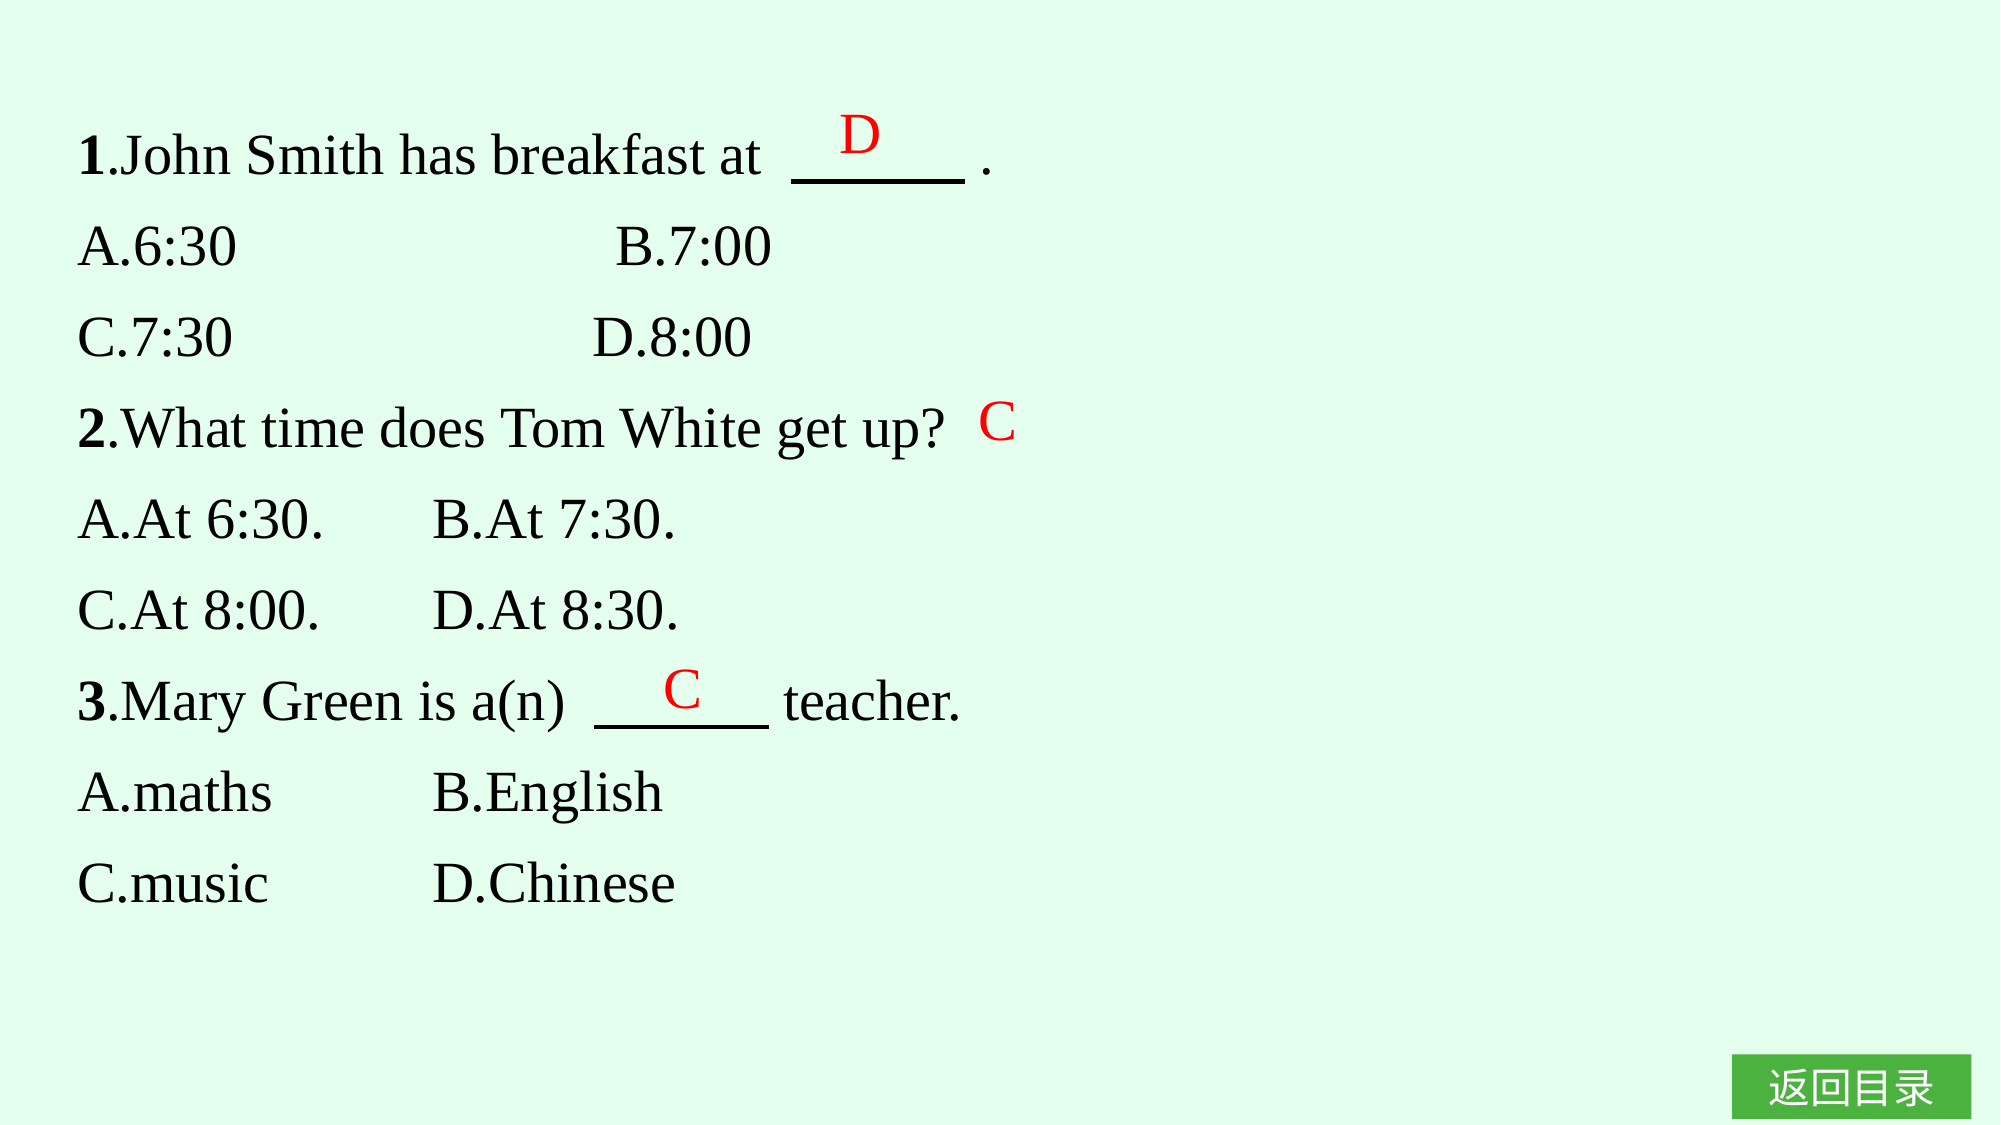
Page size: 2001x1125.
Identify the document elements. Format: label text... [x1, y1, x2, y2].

text_box D [824, 88, 897, 173]
text_box C [963, 374, 1033, 460]
text_box 1.John Smith has breakfast at . A.6:30 B.7:00 C.7:30 D.8:00 2.What time does Tom White get up? A.At 6:30. B.At 7:30. C.At 8:00. D.At 8:30. 3.Mary Green is a(n) teacher. A.maths B.English C.music D.Chinese [62, 88, 1938, 922]
text_box C [648, 642, 718, 728]
